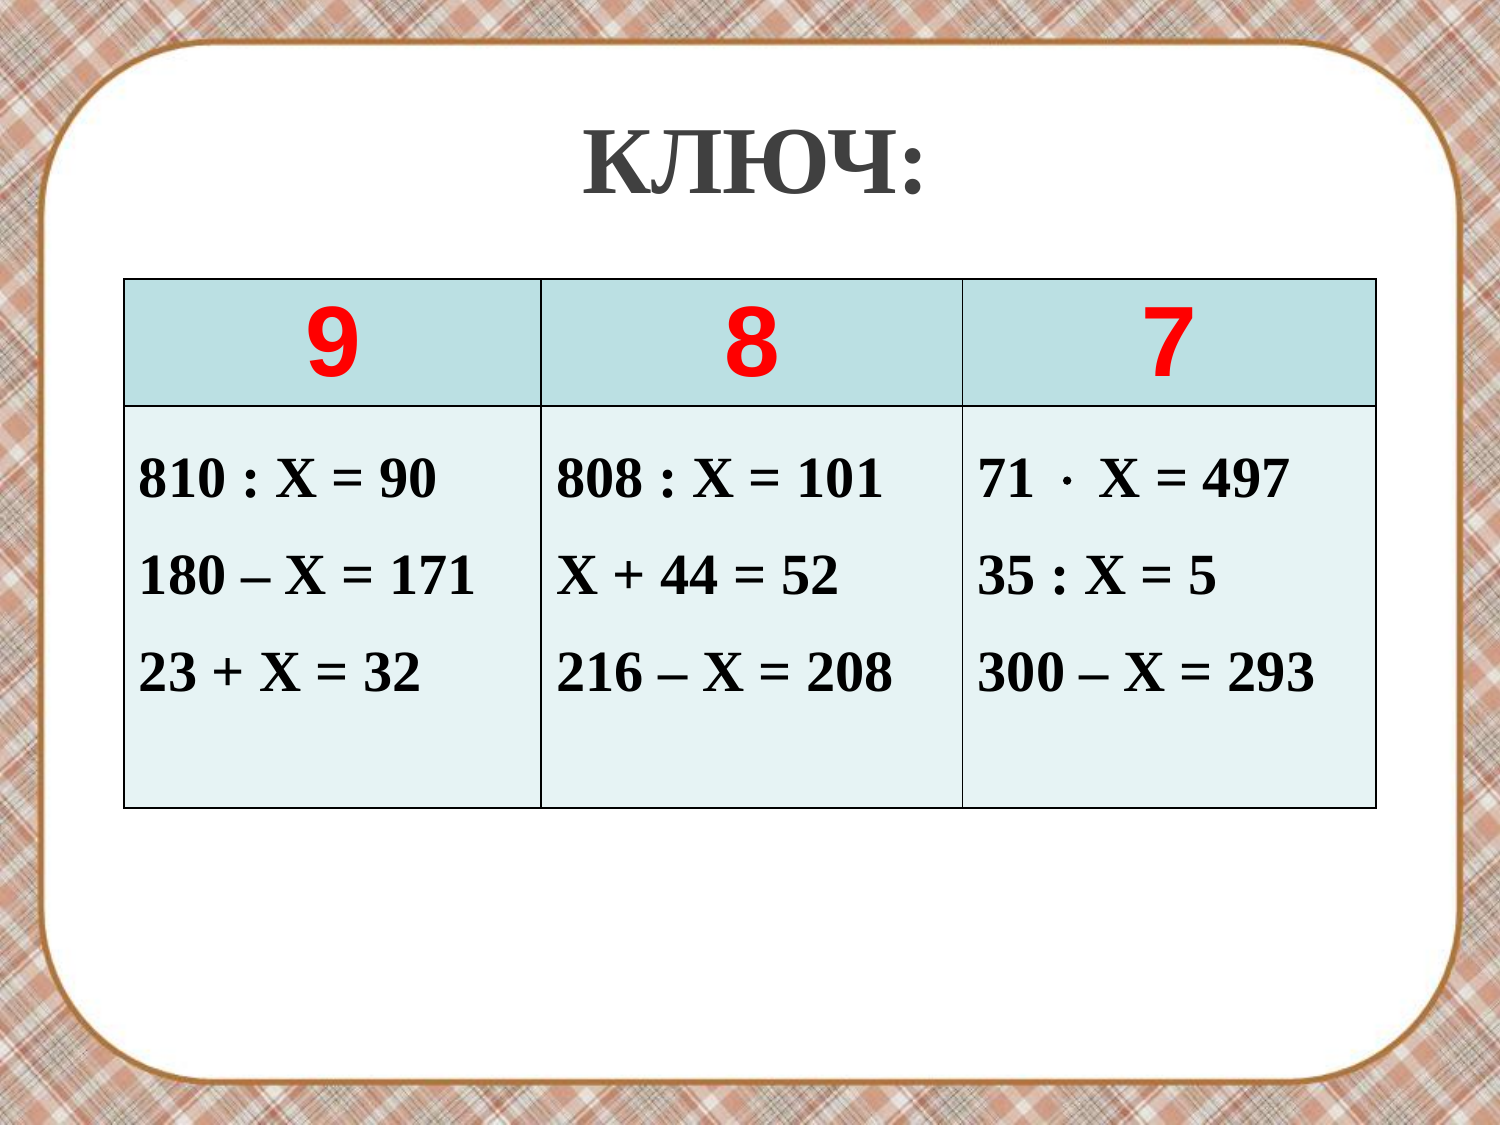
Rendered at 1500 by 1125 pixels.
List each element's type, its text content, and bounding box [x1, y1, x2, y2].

table_cell 71  Х = 497 35 : Х = 5 300 – Х = 293 [963, 407, 1375, 807]
table_header 8 [542, 280, 962, 405]
table_header 7 [963, 280, 1375, 405]
text_box КЛЮЧ: [53, 90, 1459, 220]
picture [0, 0, 1500, 1125]
table_cell 808 : Х = 101 Х + 44 = 52 216 – Х = 208 [542, 407, 962, 807]
table_header 9 [125, 280, 540, 405]
table_cell 810 : Х = 90 180 – Х = 171 23 + Х = 32 [125, 407, 540, 807]
